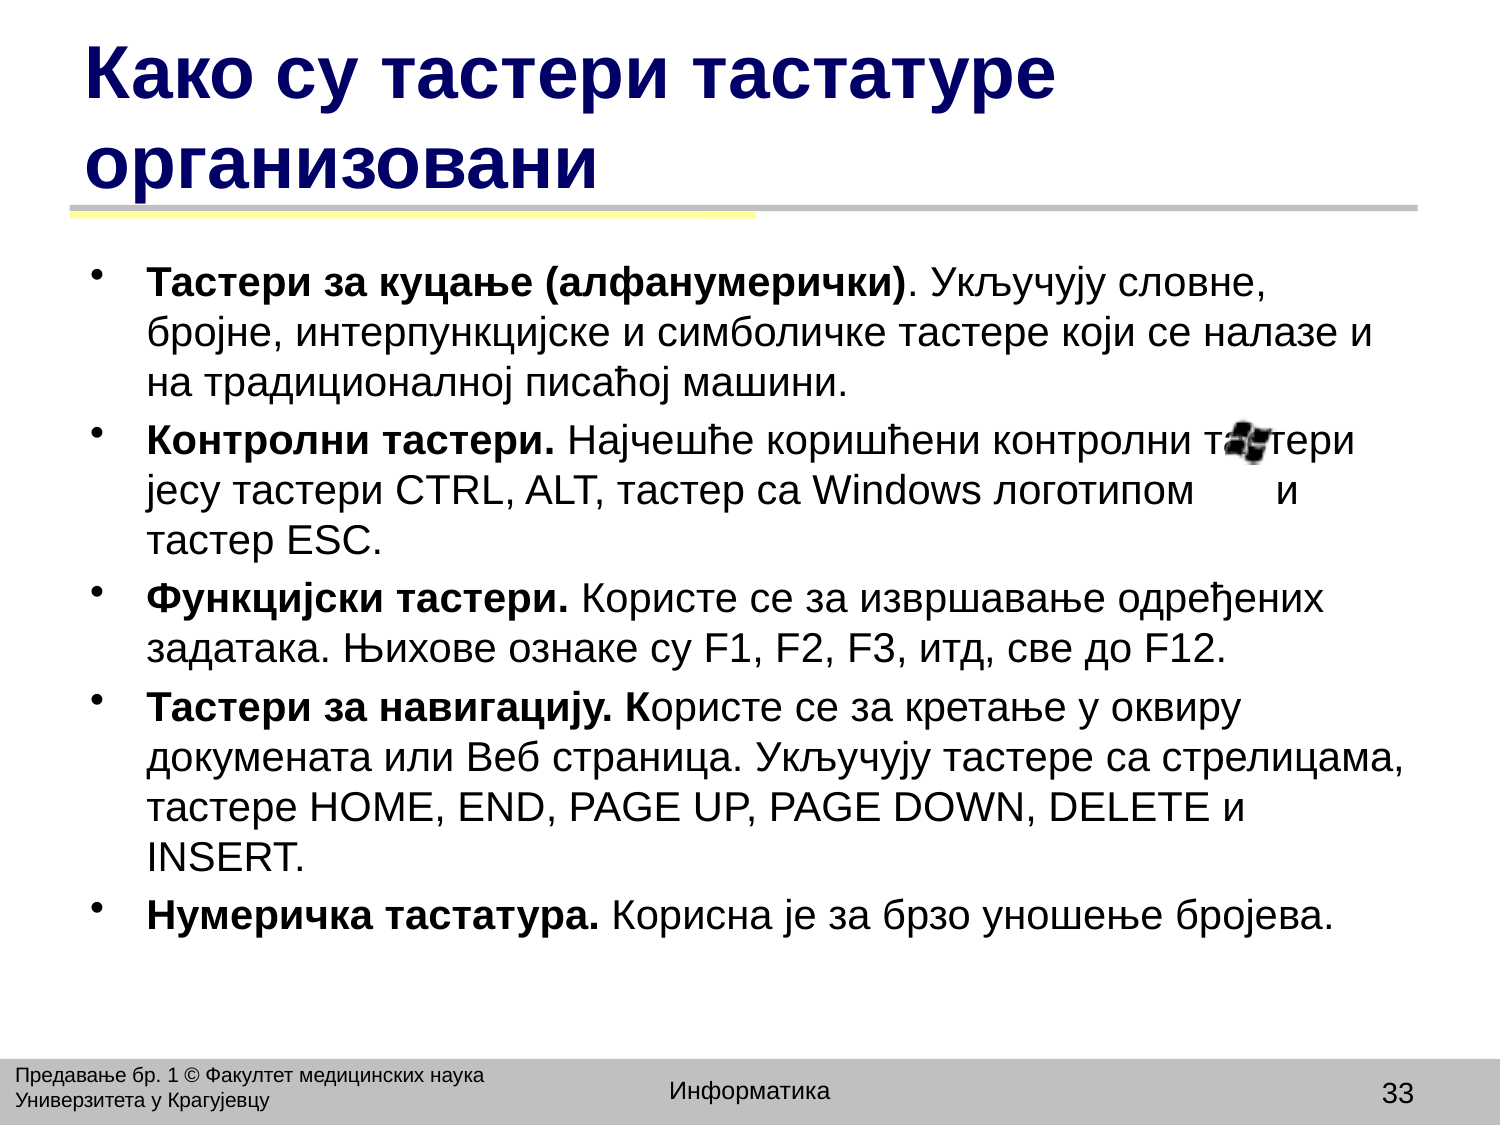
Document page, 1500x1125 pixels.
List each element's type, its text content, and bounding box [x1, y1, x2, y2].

footer Информатика [512, 1066, 988, 1125]
picture [1225, 417, 1276, 465]
slide_number Предавање бр. 1 © Факултет медицинских наука Универзитета у Крагујевцу [0, 1053, 599, 1108]
list Тастери за куцање (алфанумерички). Укључују словне, бројне, интерпункцијске и симболичке тастере који се налазе и на традиционалној писаћој машини. Контролни тастери. Најчешће коришћени контролни тастери јесу тастери CTRL, ALT, тастер са Windows логотипом и тастер ESC. Функцијски тастери. Користе се за извршавање одређених задатака. Њихове ознаке су F1, F2, F3, итд, све до F12. Тастери за навигацију. Користе се за кретање у оквиру докумената или Веб страница. Укључују тастере са стрелицама, тастере HOME, END, PAGE UP, PAGE DOWN, DELETE и INSERT. Нумеричка тастатура. Корисна је за брзо уношење бројева. [74, 246, 1426, 1023]
title Како су тастери тастатуре организовани [69, 19, 1426, 208]
slide_number 33 [1079, 1066, 1430, 1125]
